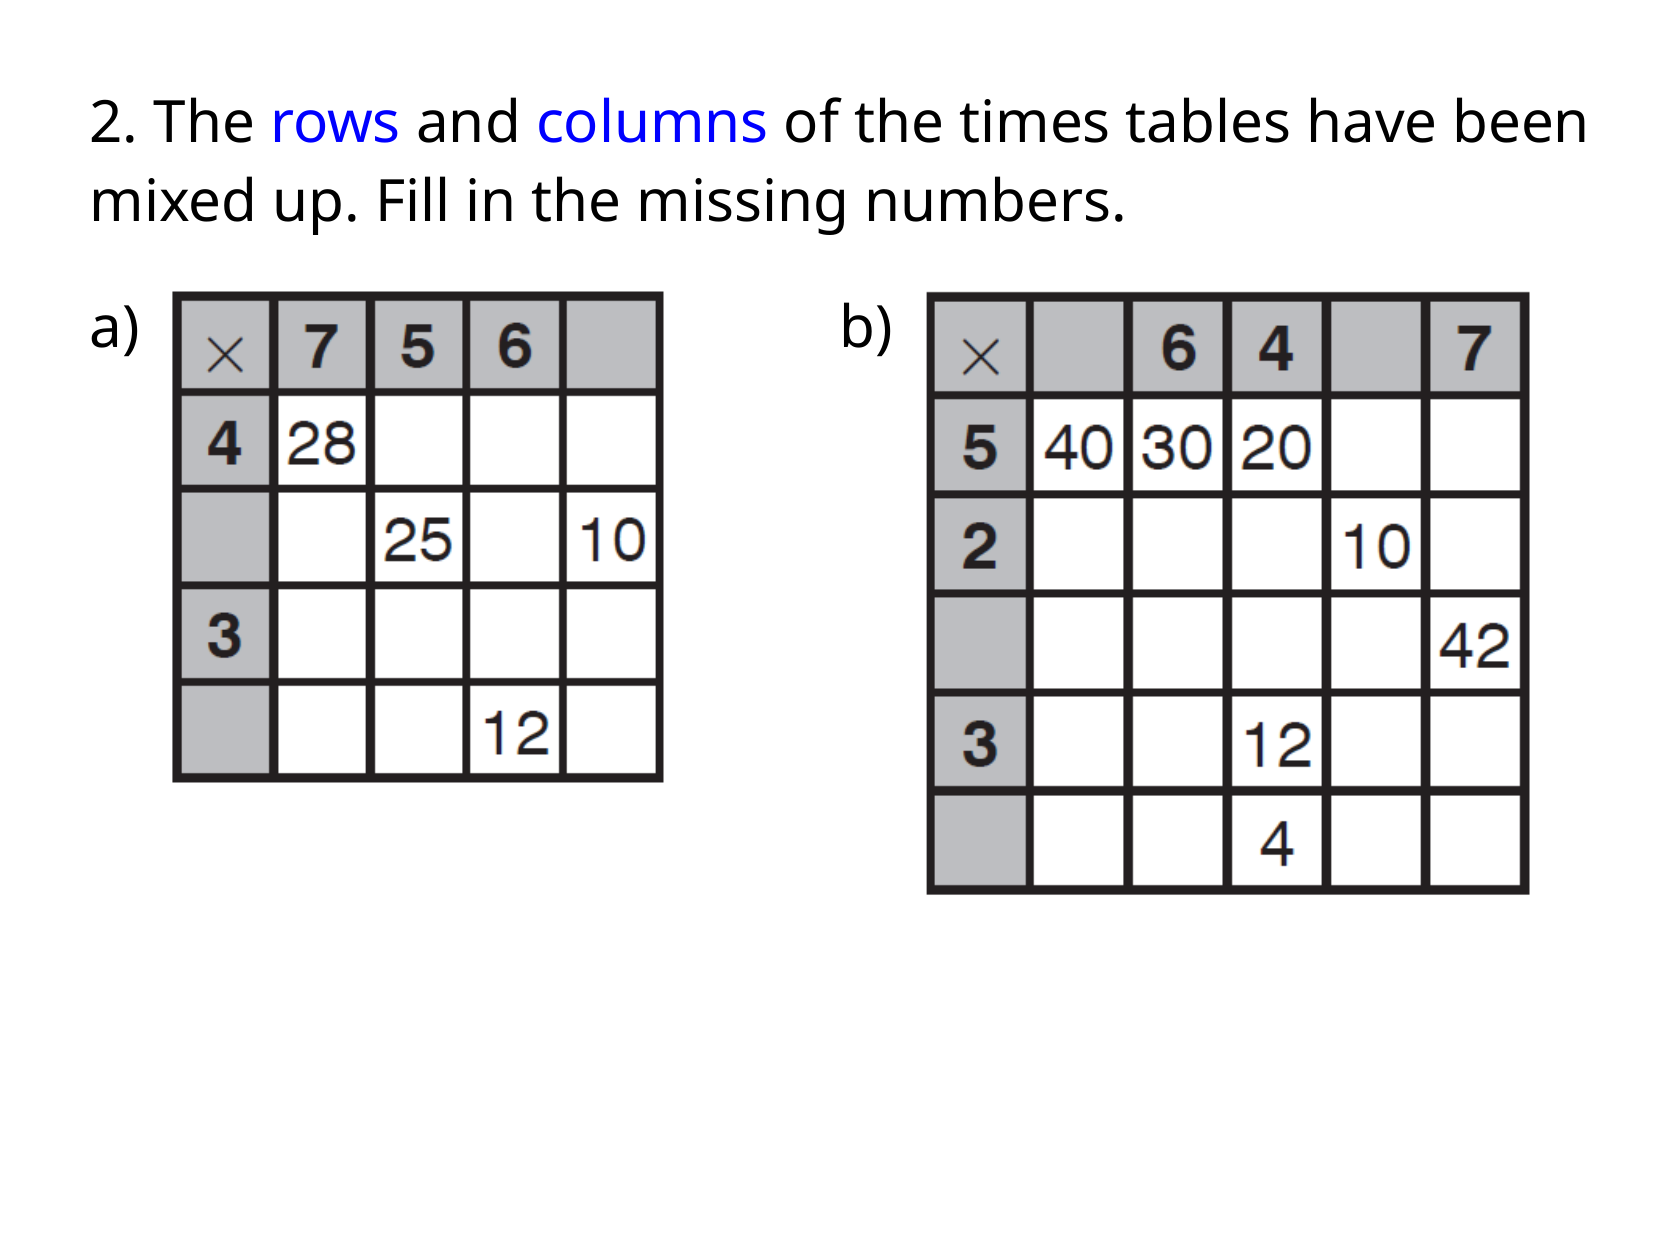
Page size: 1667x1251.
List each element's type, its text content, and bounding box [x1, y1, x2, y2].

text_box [824, 281, 1542, 904]
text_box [74, 280, 670, 789]
text_box 2. The rows and columns of the times tables have been mixed up. Fill in the missing numbers. [75, 66, 1609, 241]
